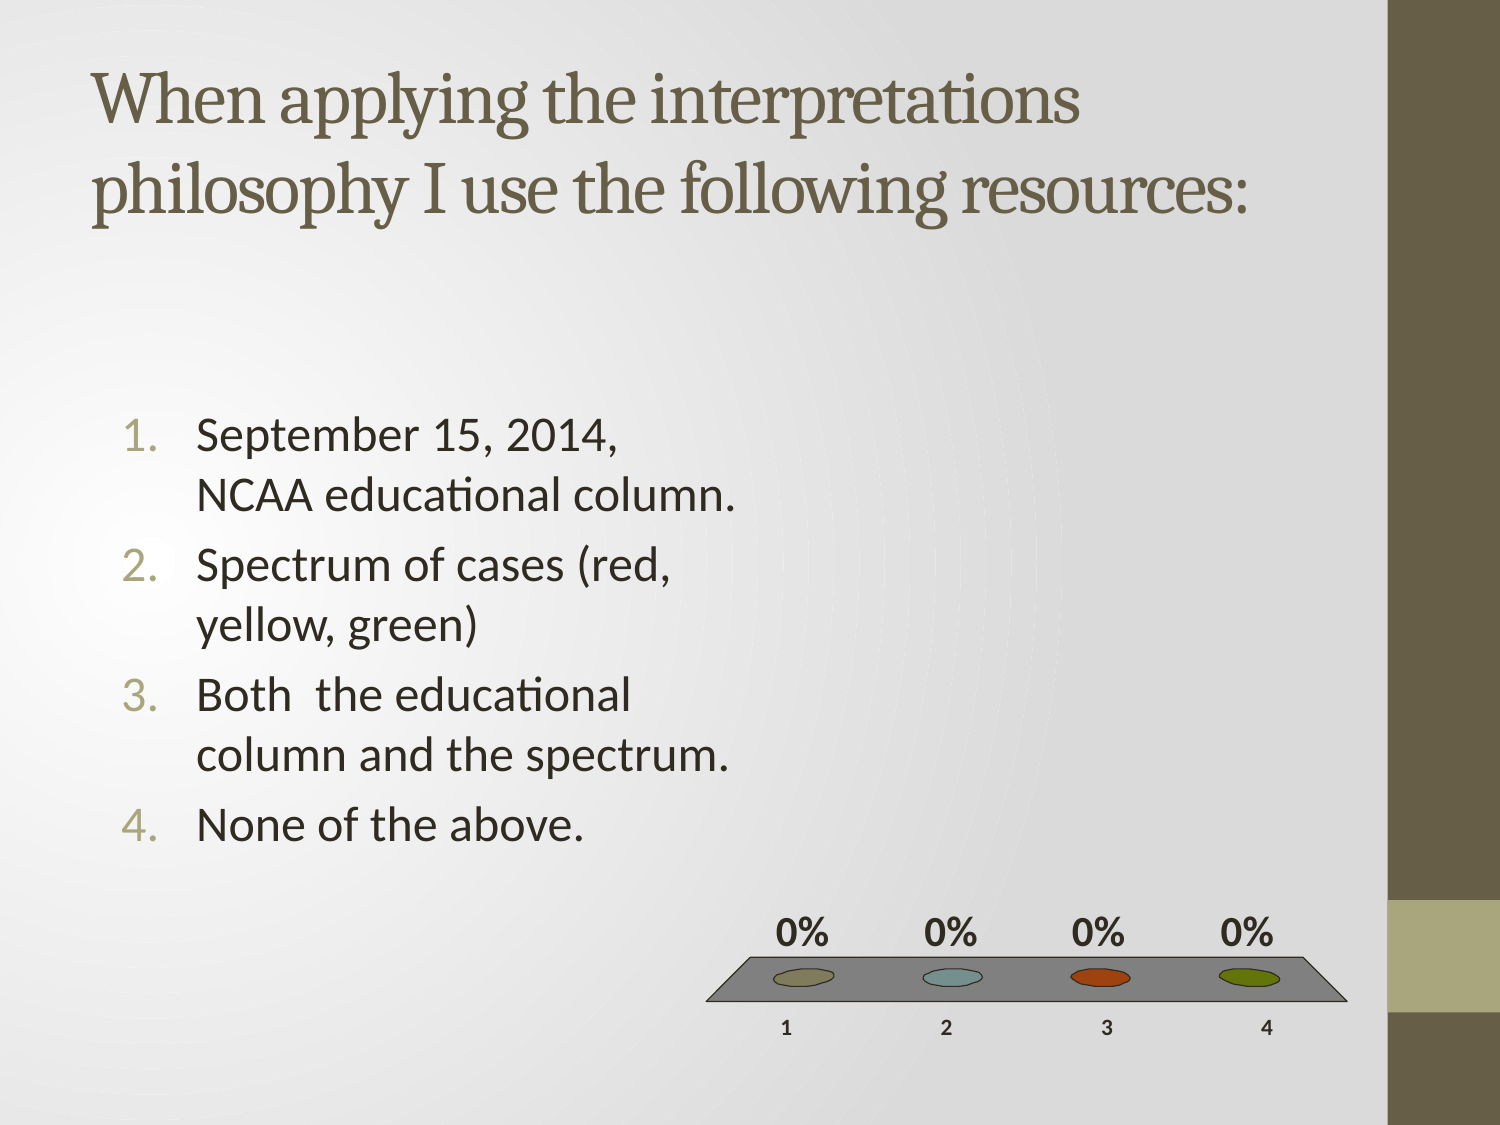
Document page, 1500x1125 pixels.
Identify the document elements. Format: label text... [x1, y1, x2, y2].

title When applying the interpretations philosophy I use the following resources: [75, 45, 1325, 233]
list September 15, 2014, NCAA educational column. Spectrum of cases (red, yellow, green) Both the educational column and the spectrum. None of the above. [87, 394, 763, 1120]
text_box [686, 299, 1385, 1085]
